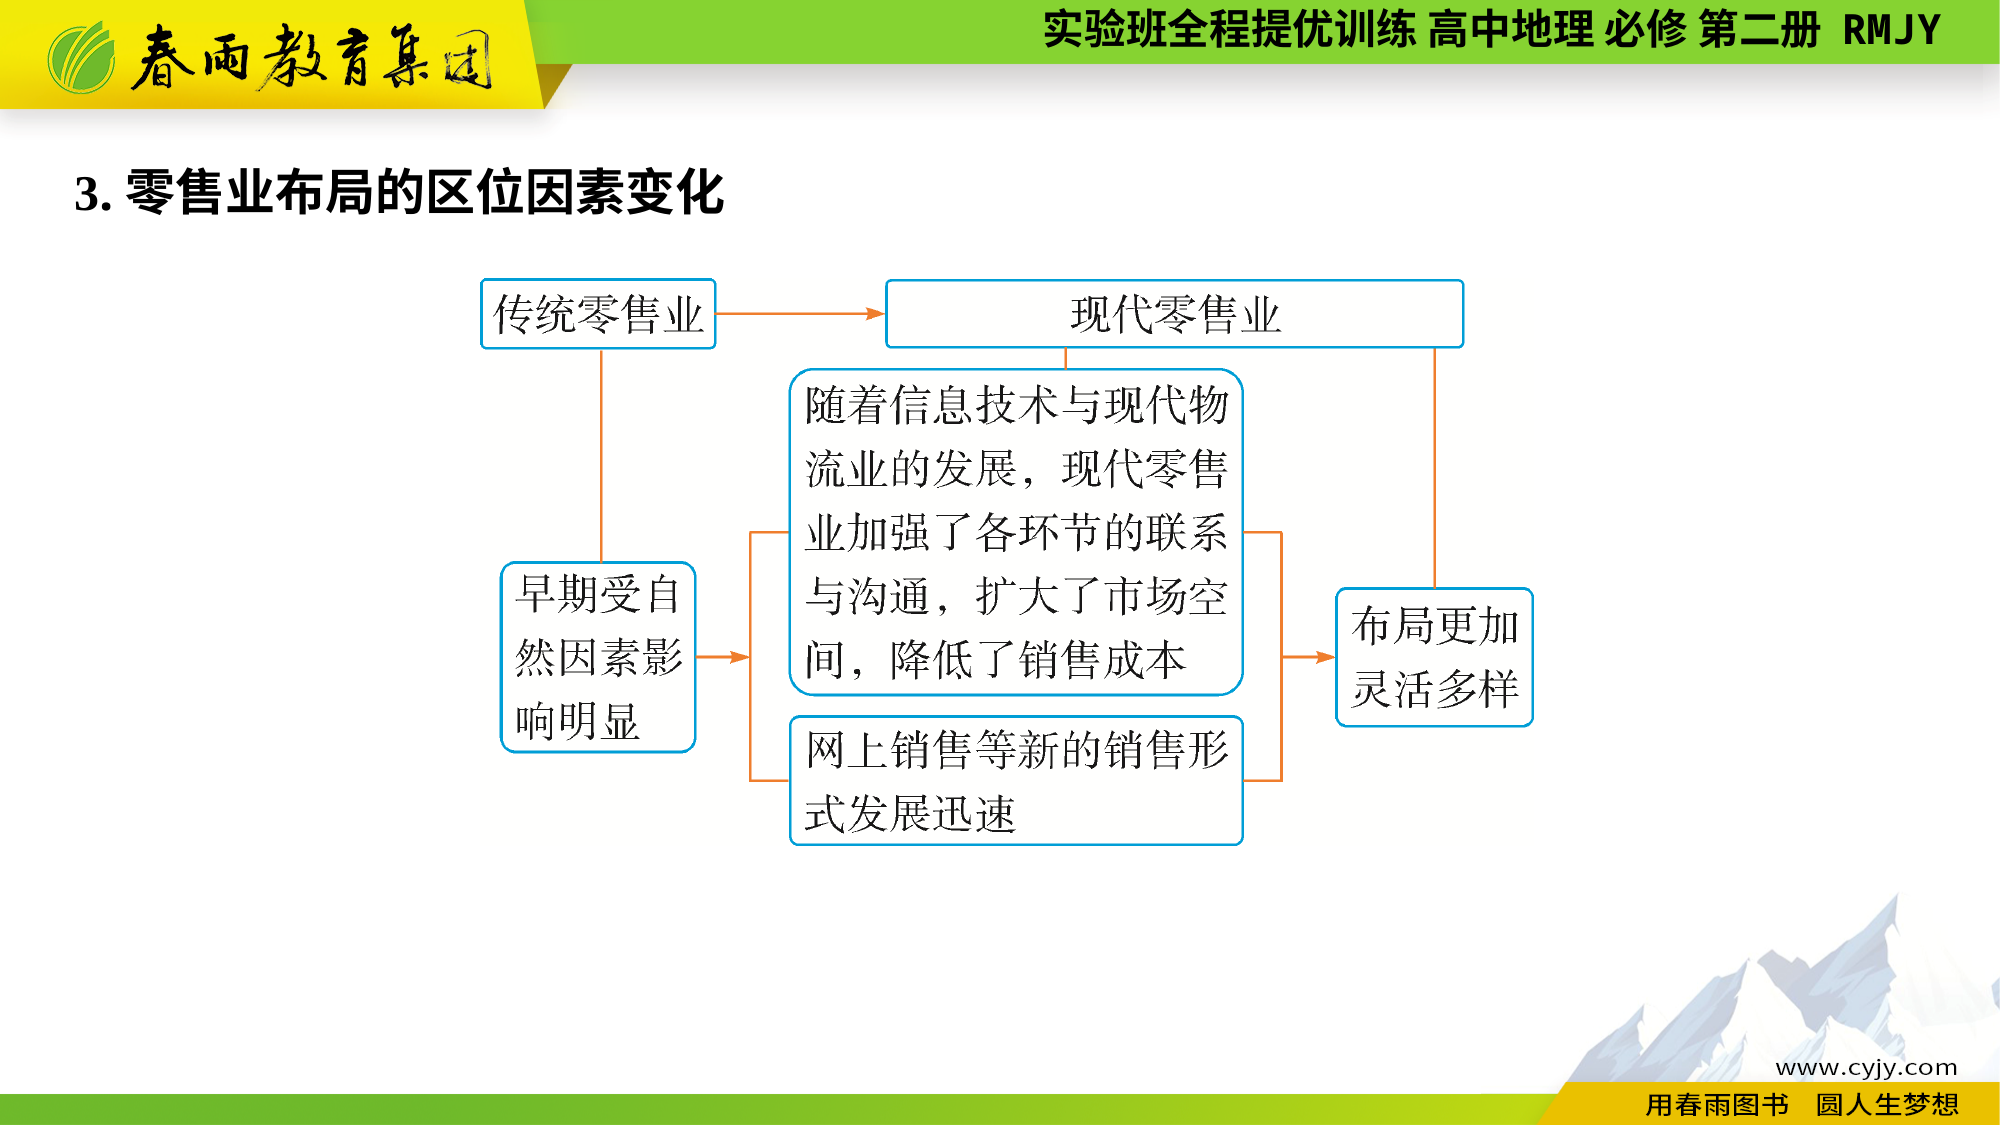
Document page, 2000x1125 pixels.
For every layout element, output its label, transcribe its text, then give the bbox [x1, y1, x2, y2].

picture [0, 0, 2000, 1125]
list 3.零售业布局的区位因素变化 [59, 122, 1944, 217]
